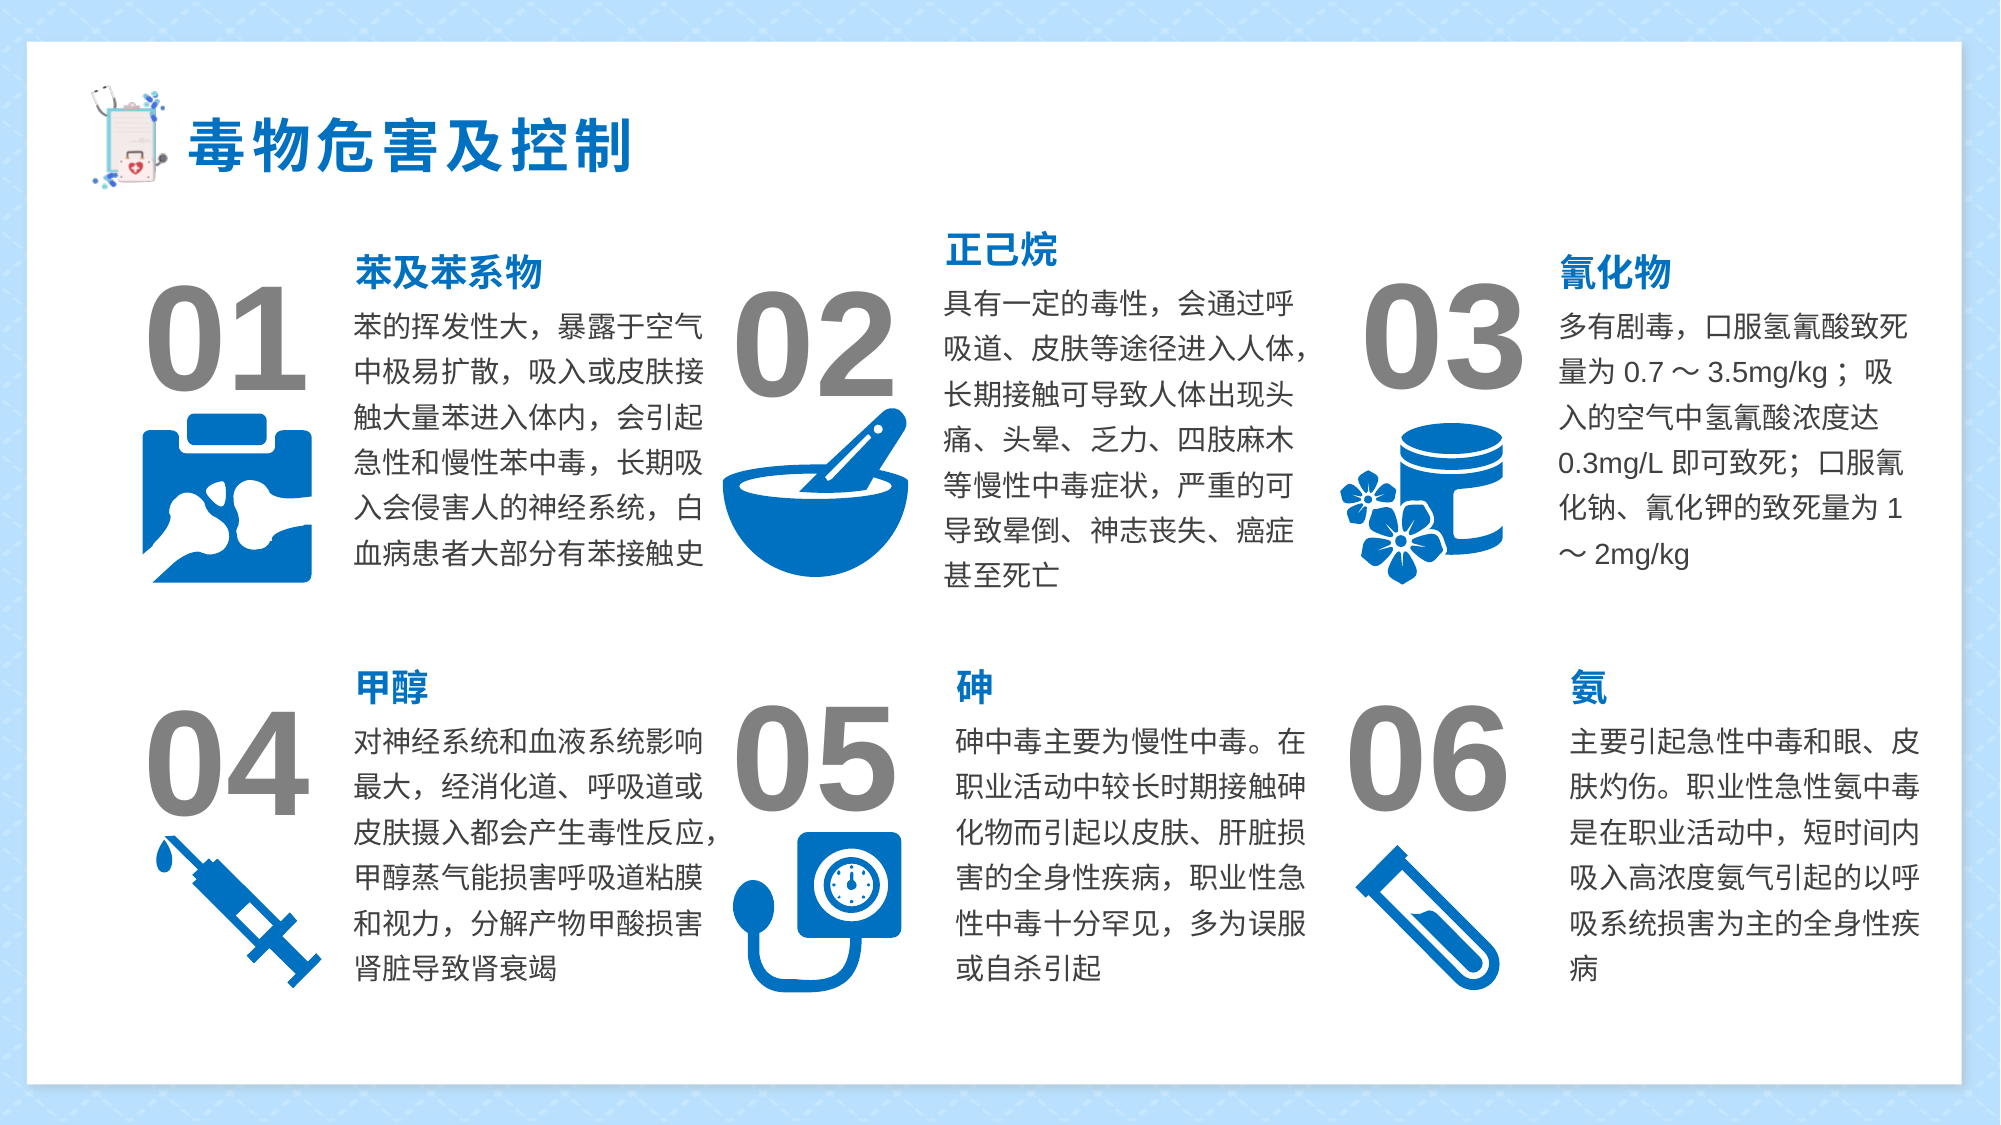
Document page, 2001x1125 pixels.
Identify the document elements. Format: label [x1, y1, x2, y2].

text_box [142, 656, 727, 996]
text_box [1340, 237, 1932, 585]
text_box [142, 239, 722, 583]
text_box [731, 656, 1329, 996]
text_box [64, 78, 711, 206]
text_box [1344, 656, 1943, 996]
text_box [722, 218, 1317, 604]
picture [0, 0, 2000, 1125]
text_box [208, 15, 541, 78]
